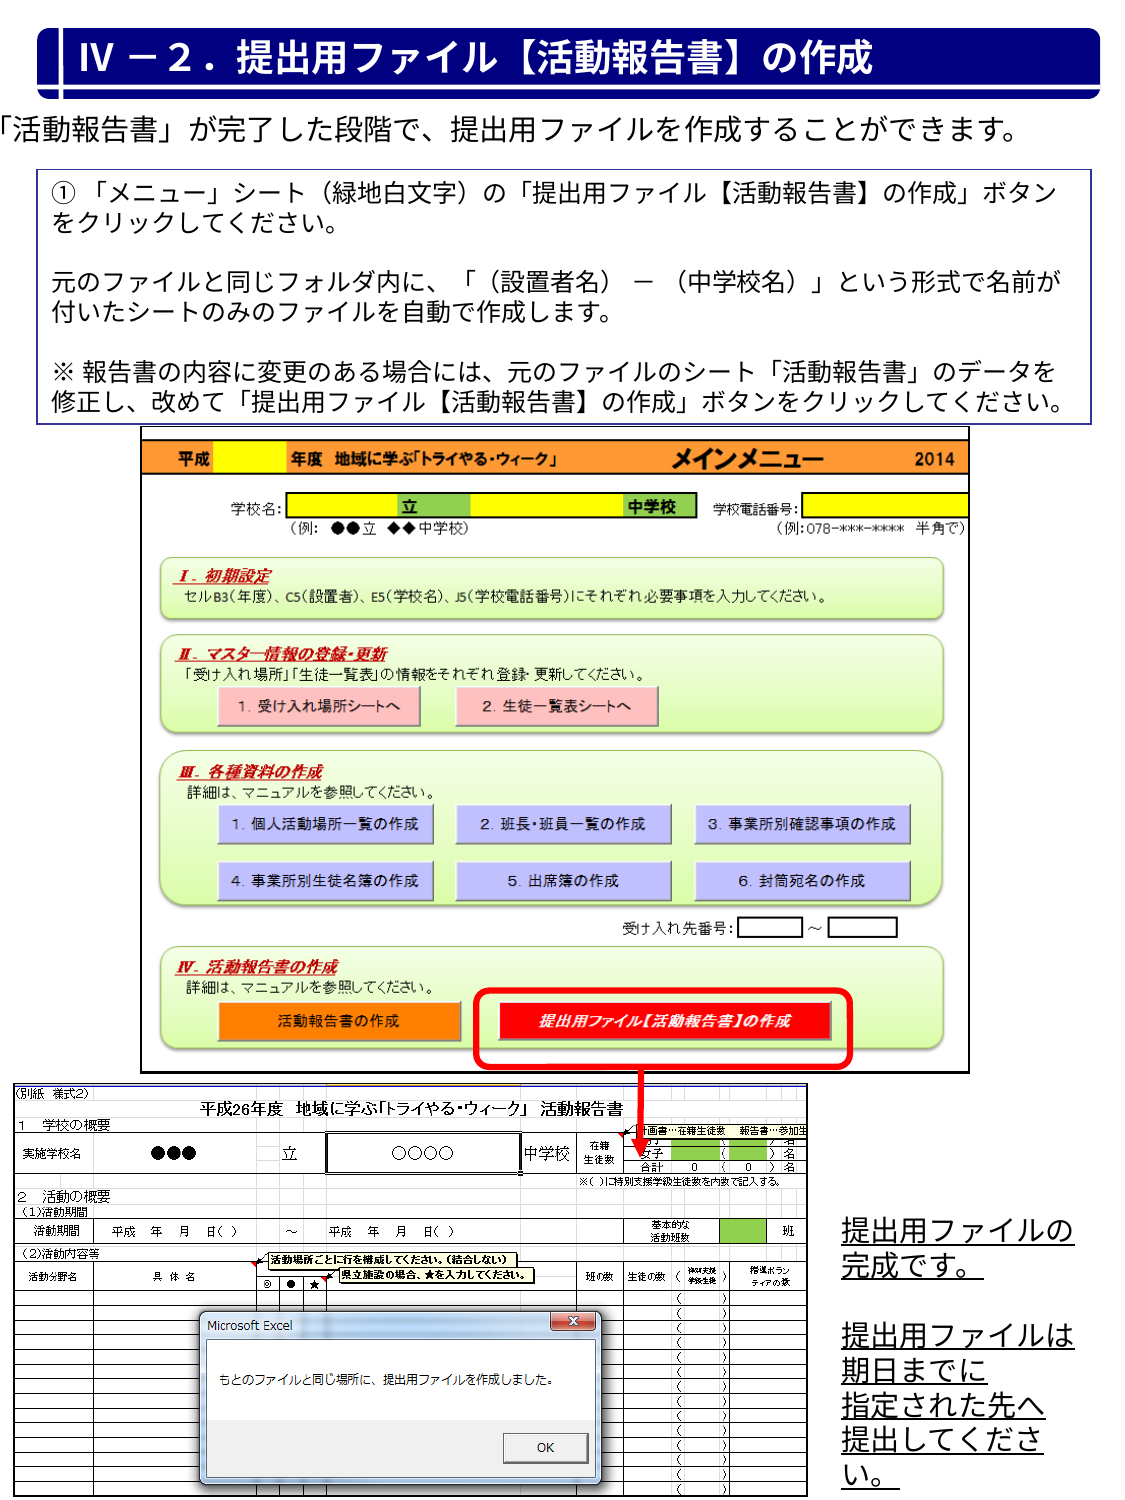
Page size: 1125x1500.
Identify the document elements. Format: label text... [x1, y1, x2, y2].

text_box 提出用ファイルの 完成です。 提出用ファイルは 期日までに 指定された先へ 提出してください。 [826, 1204, 1110, 1499]
picture [14, 1083, 807, 1496]
text_box [890, 28, 1101, 86]
picture [141, 426, 969, 1073]
text_box 「活動報告書」が完了した段階で、提出用ファイルを作成することができます。 [0, 104, 1047, 155]
text_box ①「メニュー」シート（緑地白文字）の「提出用ファイル【活動報告書】の作成」ボタンをクリックしてください。 元のファイルと同じフォルダ内に、「（設置者名） － （中学校名）」という形式で名前が付いたシートのみのファイルを自動で作成します。 ※報告書の内容に変更のある場合には、元のファイルのシート「活動報告書」のデータを修正し、改めて「提出用ファイル【活動報告書】の作成」ボタンをクリックしてください。 [37, 169, 1091, 424]
text_box [61, 87, 1101, 99]
text_box [37, 87, 60, 99]
text_box Ⅳ－２．提出用ファイル【活動報告書】の作成 [63, 26, 890, 87]
text_box [37, 28, 60, 86]
